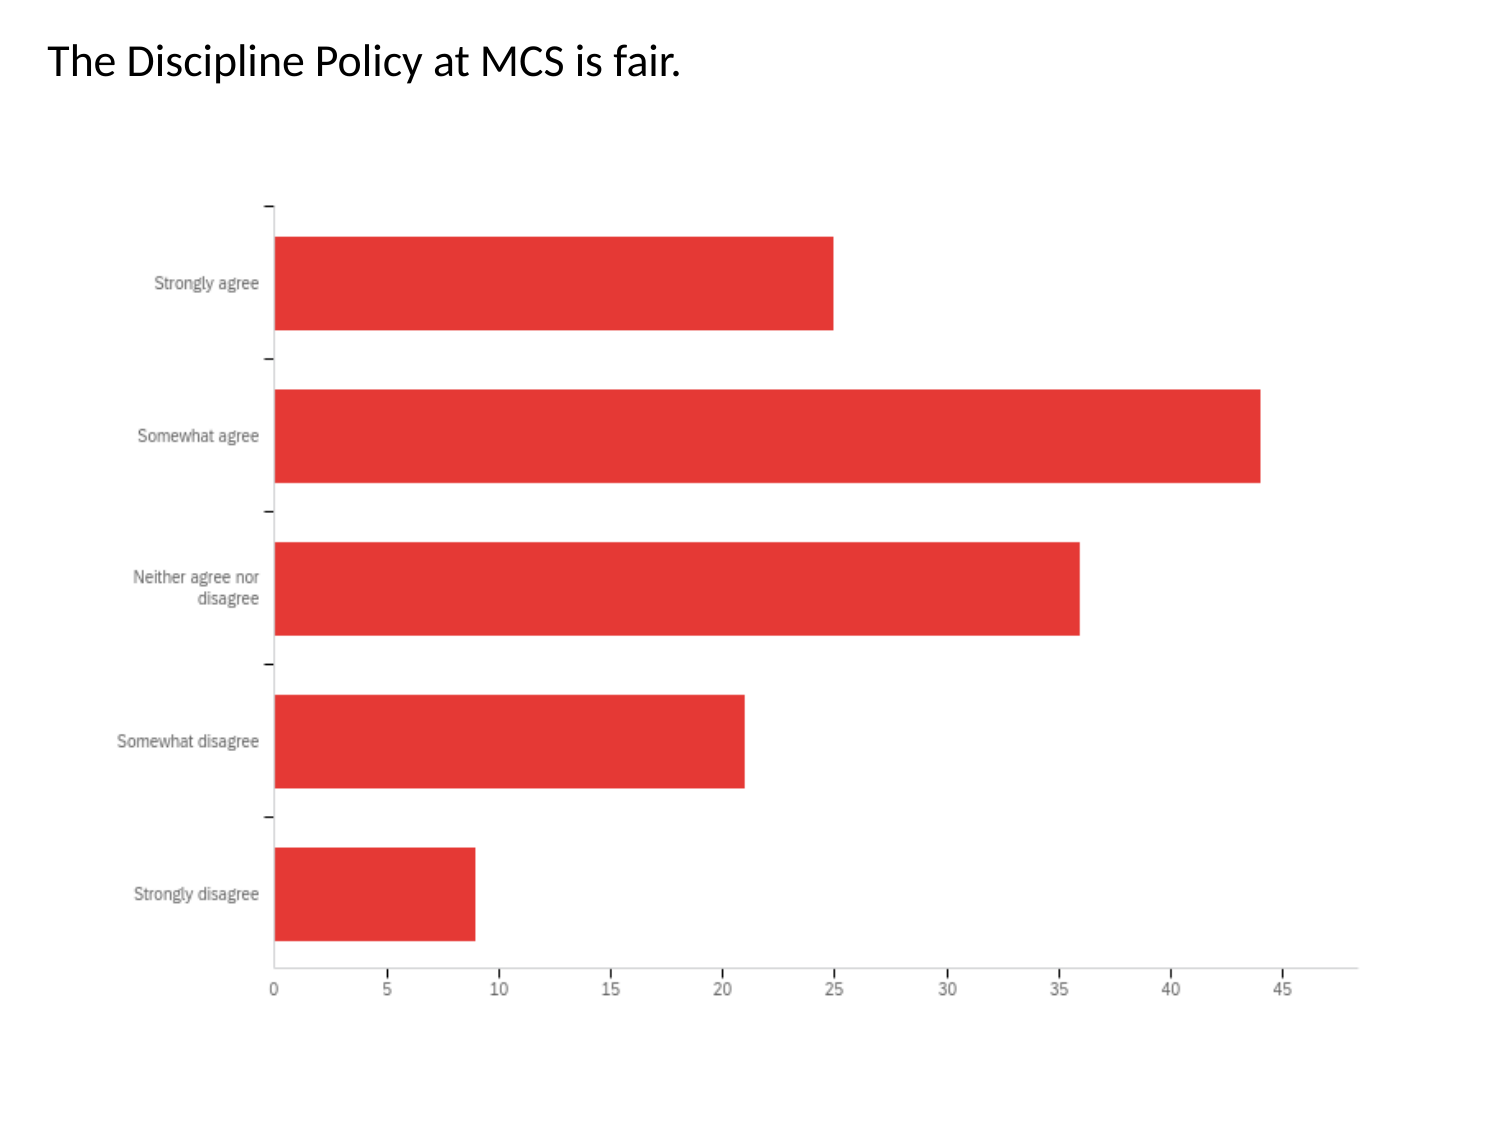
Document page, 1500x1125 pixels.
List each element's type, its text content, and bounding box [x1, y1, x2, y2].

text_box The Discipline Policy at MCS is fair. [32, 22, 1383, 84]
picture [93, 196, 1407, 1018]
